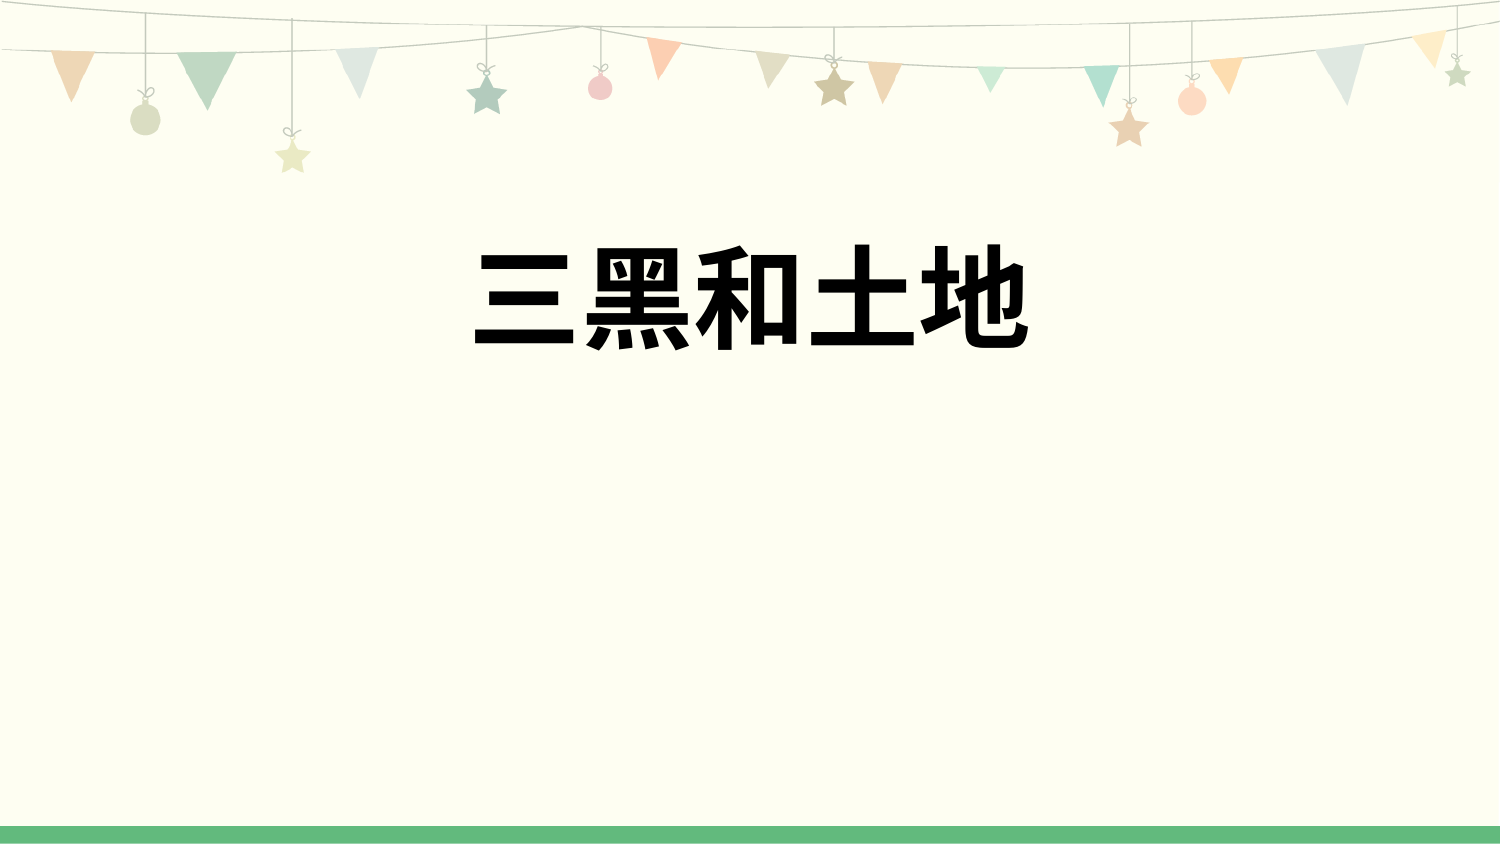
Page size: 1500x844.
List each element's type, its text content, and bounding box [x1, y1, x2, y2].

text_box 三黑和土地 [0, 220, 1500, 371]
